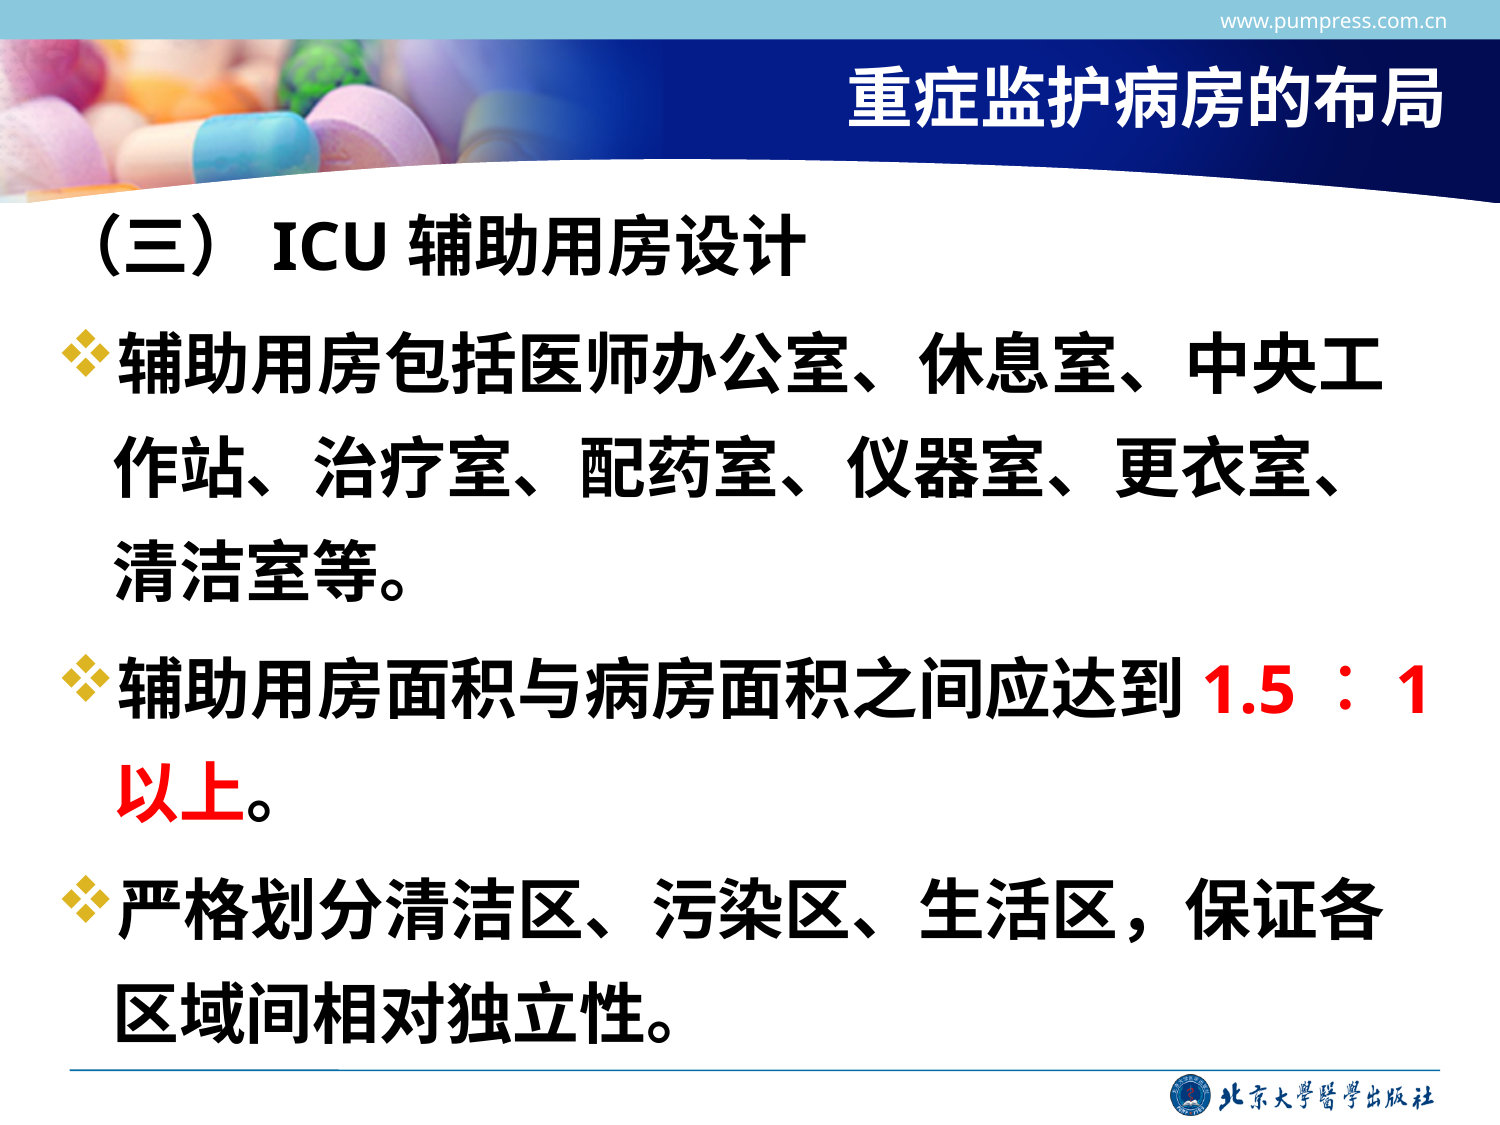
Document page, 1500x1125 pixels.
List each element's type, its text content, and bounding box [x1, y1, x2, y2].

picture [0, 40, 1500, 203]
title 重症监护病房的布局 [137, 50, 1463, 143]
picture [1170, 1074, 1436, 1118]
slide_number www.pumpress.com.cn [1024, 0, 1463, 38]
list （三）ICU辅助用房设计 辅助用房包括医师办公室、休息室、中央工作站、治疗室、配药室、仪器室、更衣室、清洁室等。 辅助用房面积与病房面积之间应达到1.5︰1以上。 严格划分清洁区、污染区、生活区，保证各区域间相对独立性。 [41, 172, 1454, 1035]
